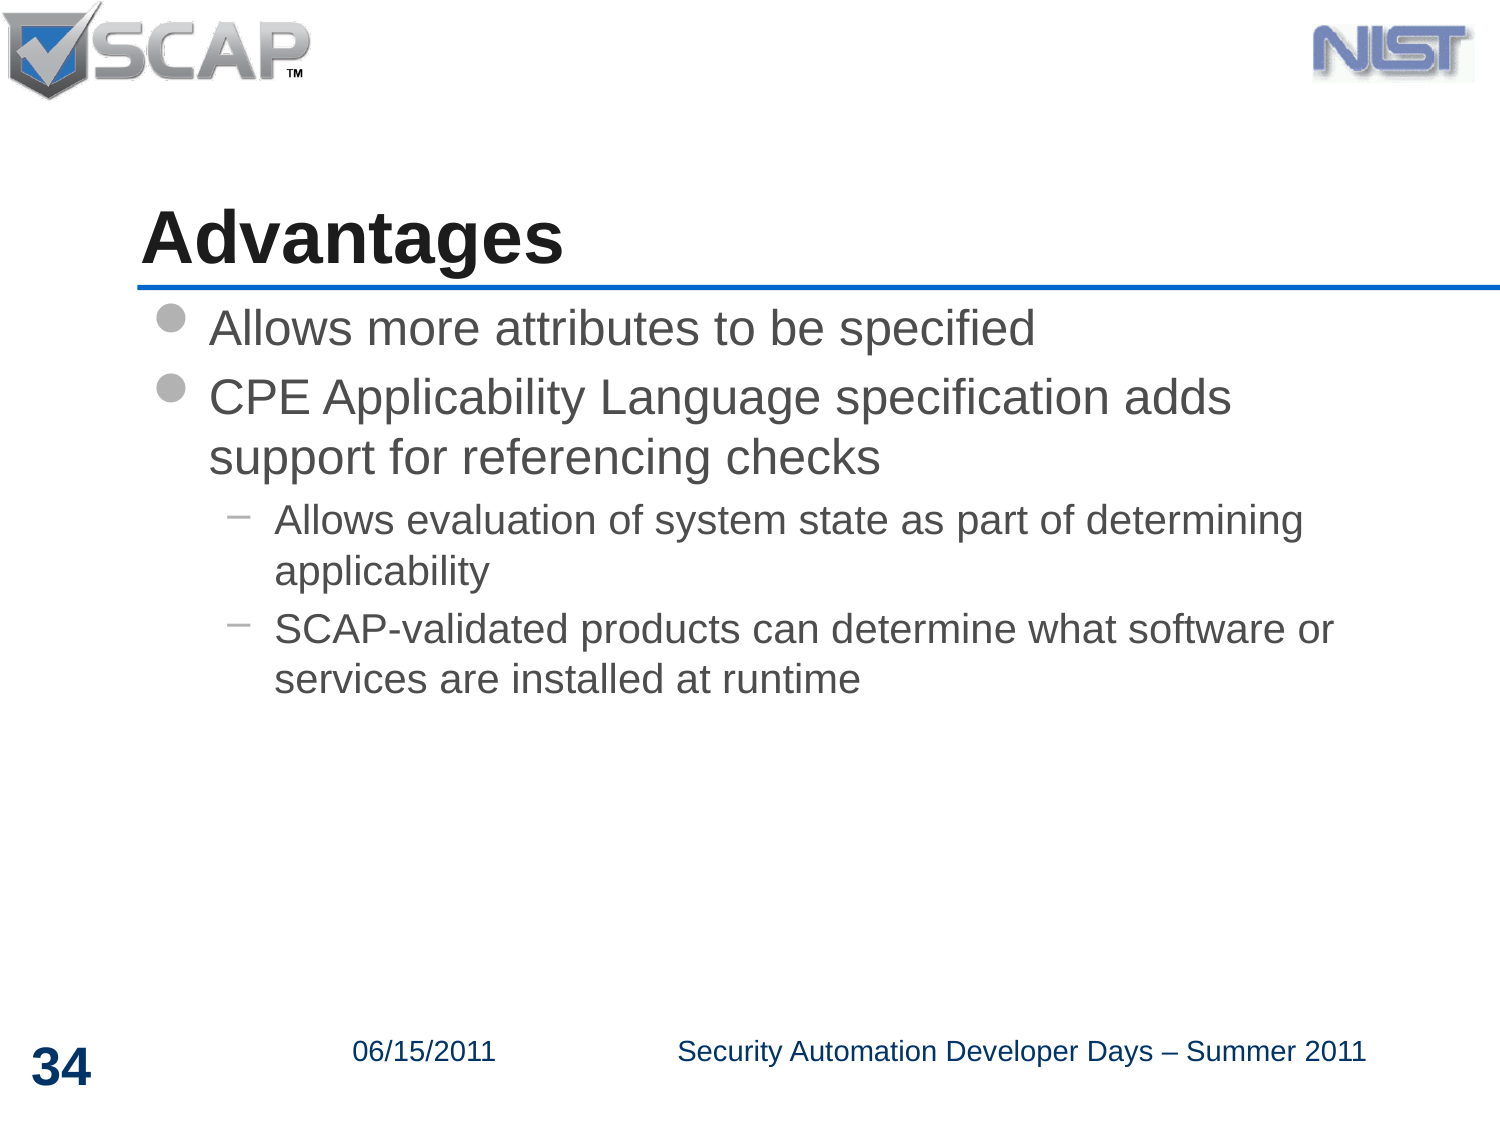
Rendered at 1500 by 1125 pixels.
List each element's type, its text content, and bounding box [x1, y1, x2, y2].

picture [0, 0, 313, 103]
list Allows more attributes to be specified CPE Applicability Language specification adds support for referencing checks Allows evaluation of system state as part of determining applicability SCAP-validated products can determine what software or services are installed at runtime [137, 287, 1400, 1026]
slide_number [337, 1025, 662, 1103]
title Advantages [124, 99, 1426, 288]
slide_number 34 [13, 1023, 111, 1105]
footer Security Automation Developer Days – Summer 2011 [662, 1025, 1426, 1103]
picture [1312, 24, 1475, 83]
